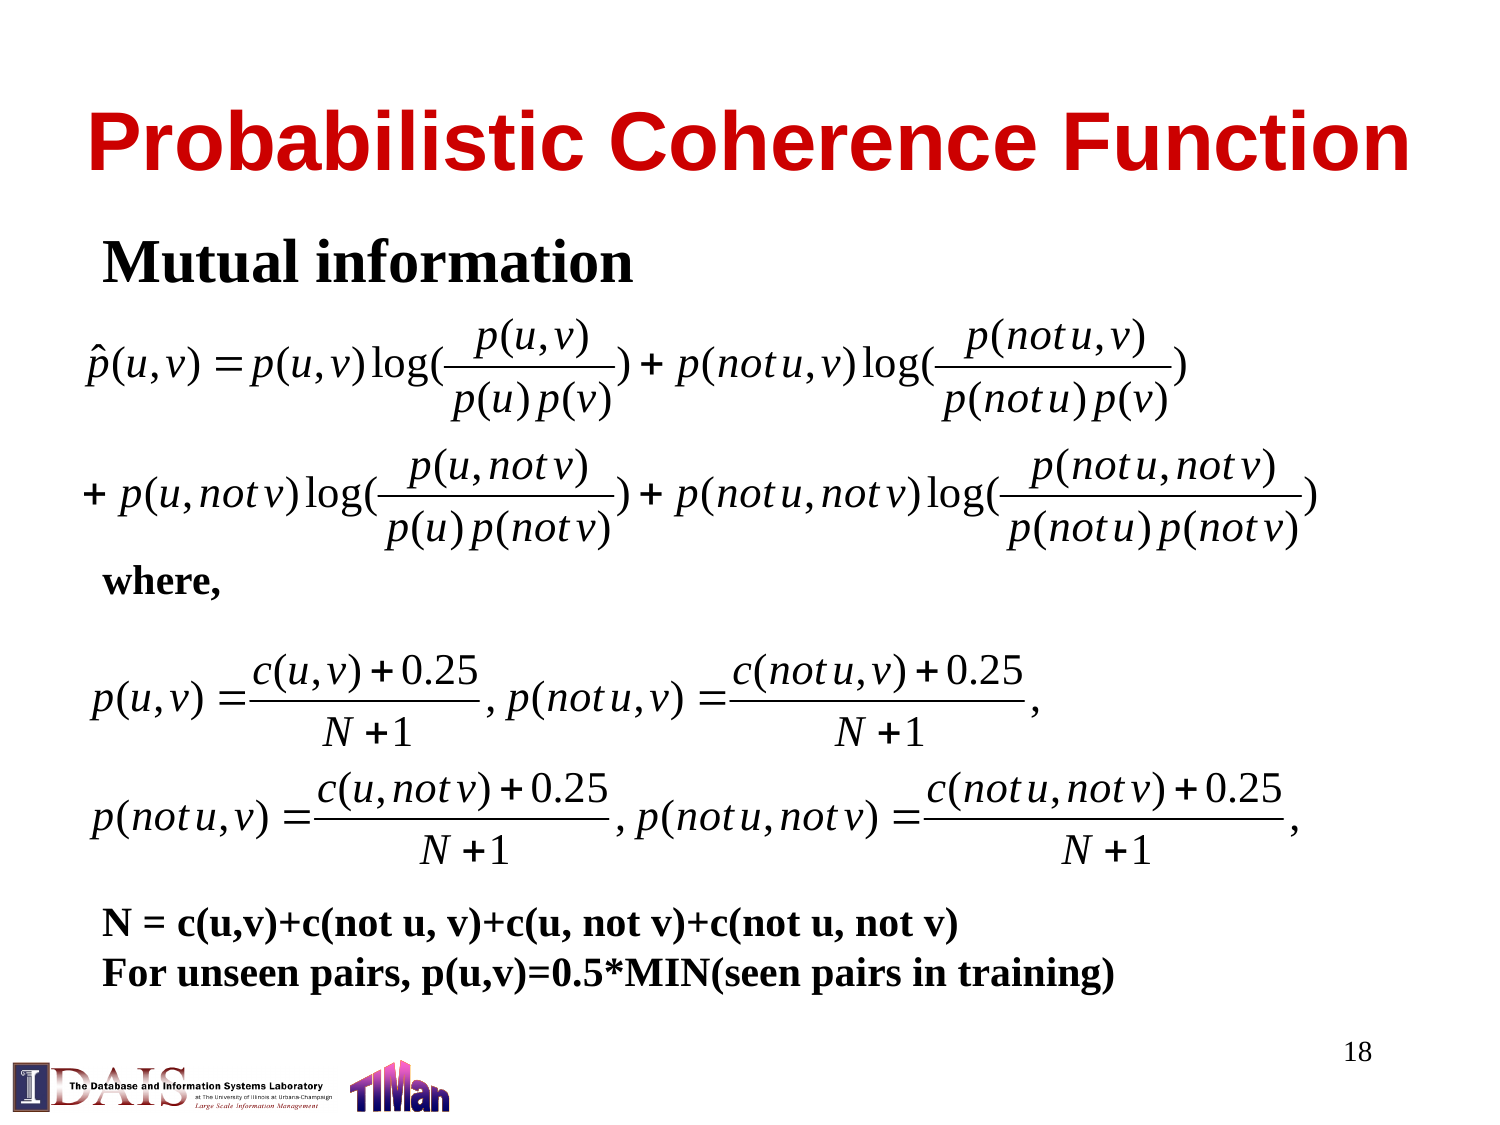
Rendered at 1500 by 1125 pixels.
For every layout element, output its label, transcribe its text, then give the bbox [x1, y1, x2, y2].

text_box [74, 307, 1326, 561]
text_box where, [87, 569, 788, 611]
text_box Mutual information [87, 212, 788, 303]
title Probabilistic Coherence Function [0, 49, 1500, 226]
text_box N = c(u,v)+c(not u, v)+c(u, not v)+c(not u, not v) For unseen pairs, p(u,v)=0.5*MIN(seen pairs in training) [87, 887, 1350, 1003]
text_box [79, 640, 1308, 876]
picture [12, 1062, 338, 1113]
text_box 18 [1074, 1024, 1388, 1100]
